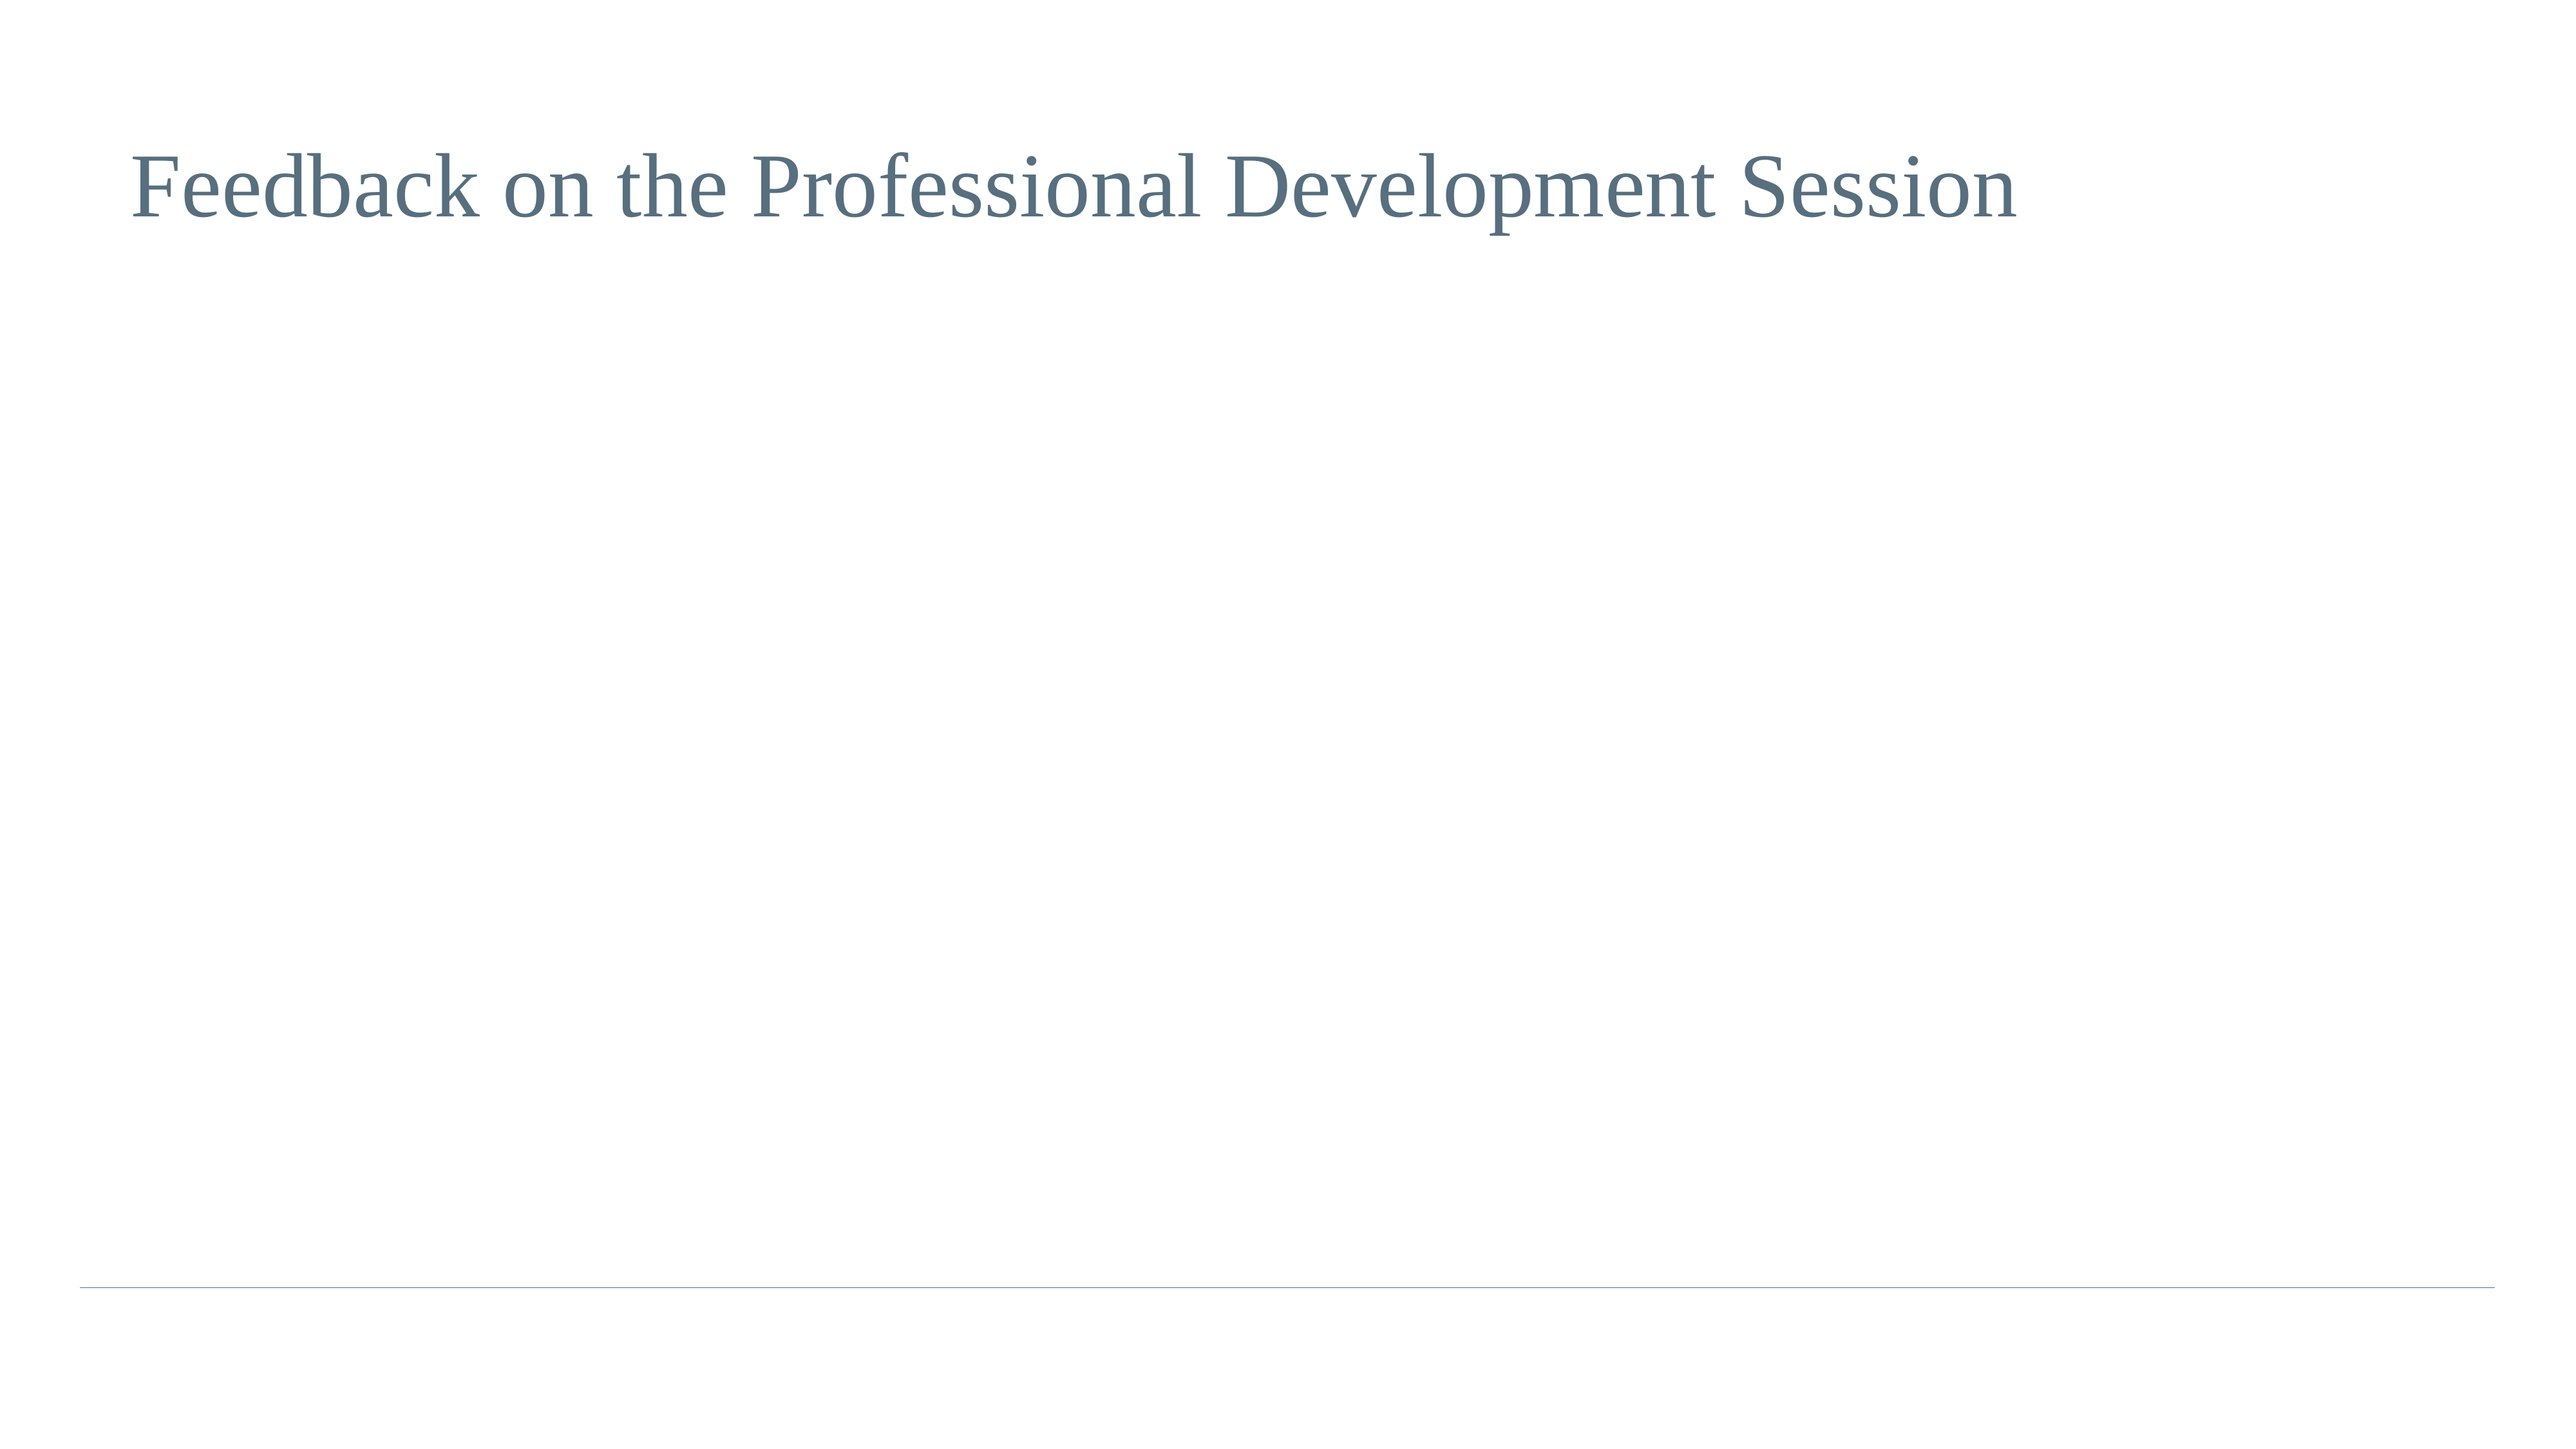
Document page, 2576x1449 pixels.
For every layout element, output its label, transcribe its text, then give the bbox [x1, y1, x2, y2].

title Feedback on the Professional Development Session [120, 120, 2456, 249]
